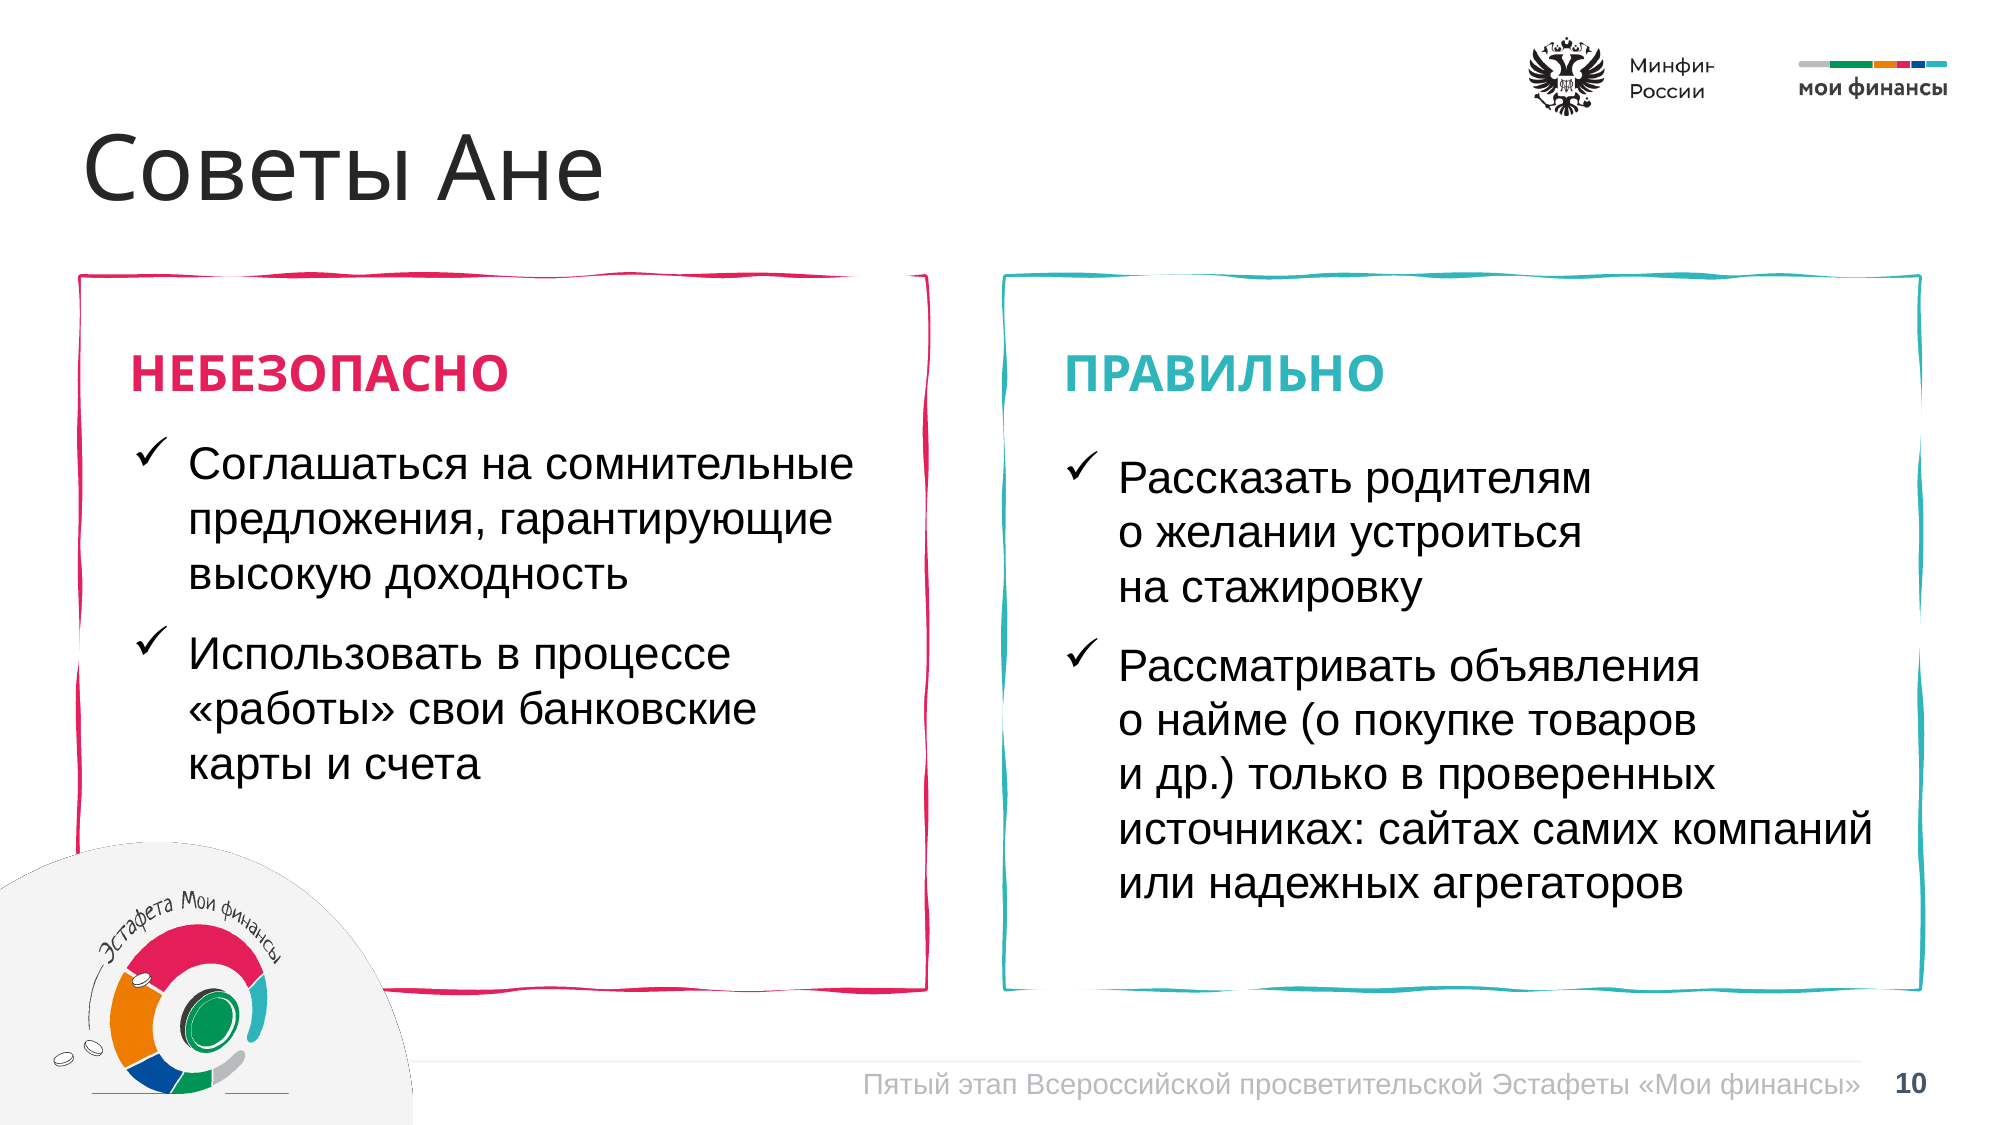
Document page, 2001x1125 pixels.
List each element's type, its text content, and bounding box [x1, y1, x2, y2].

list Соглашаться на сомнительные предложения, гарантирующие высокую доходность Использовать в процессе «работы» свои банковские карты и счета [132, 433, 874, 811]
picture [0, 842, 414, 1125]
text_box ПРАВИЛЬНО [1063, 341, 1524, 424]
text_box НЕБЕЗОПАСНО [130, 341, 627, 424]
slide_number 10 [1862, 1052, 1943, 1113]
text_box [76, 273, 930, 995]
text_box Советы Ане [81, 121, 943, 221]
text_box [1002, 273, 1925, 993]
list Рассказать родителям о желании устроиться на стажировку Рассматривать объявления о найме (о покупке товаров и др.) только в проверенных источниках: сайтах самих компаний или надежных агрегаторов [1063, 448, 1884, 927]
